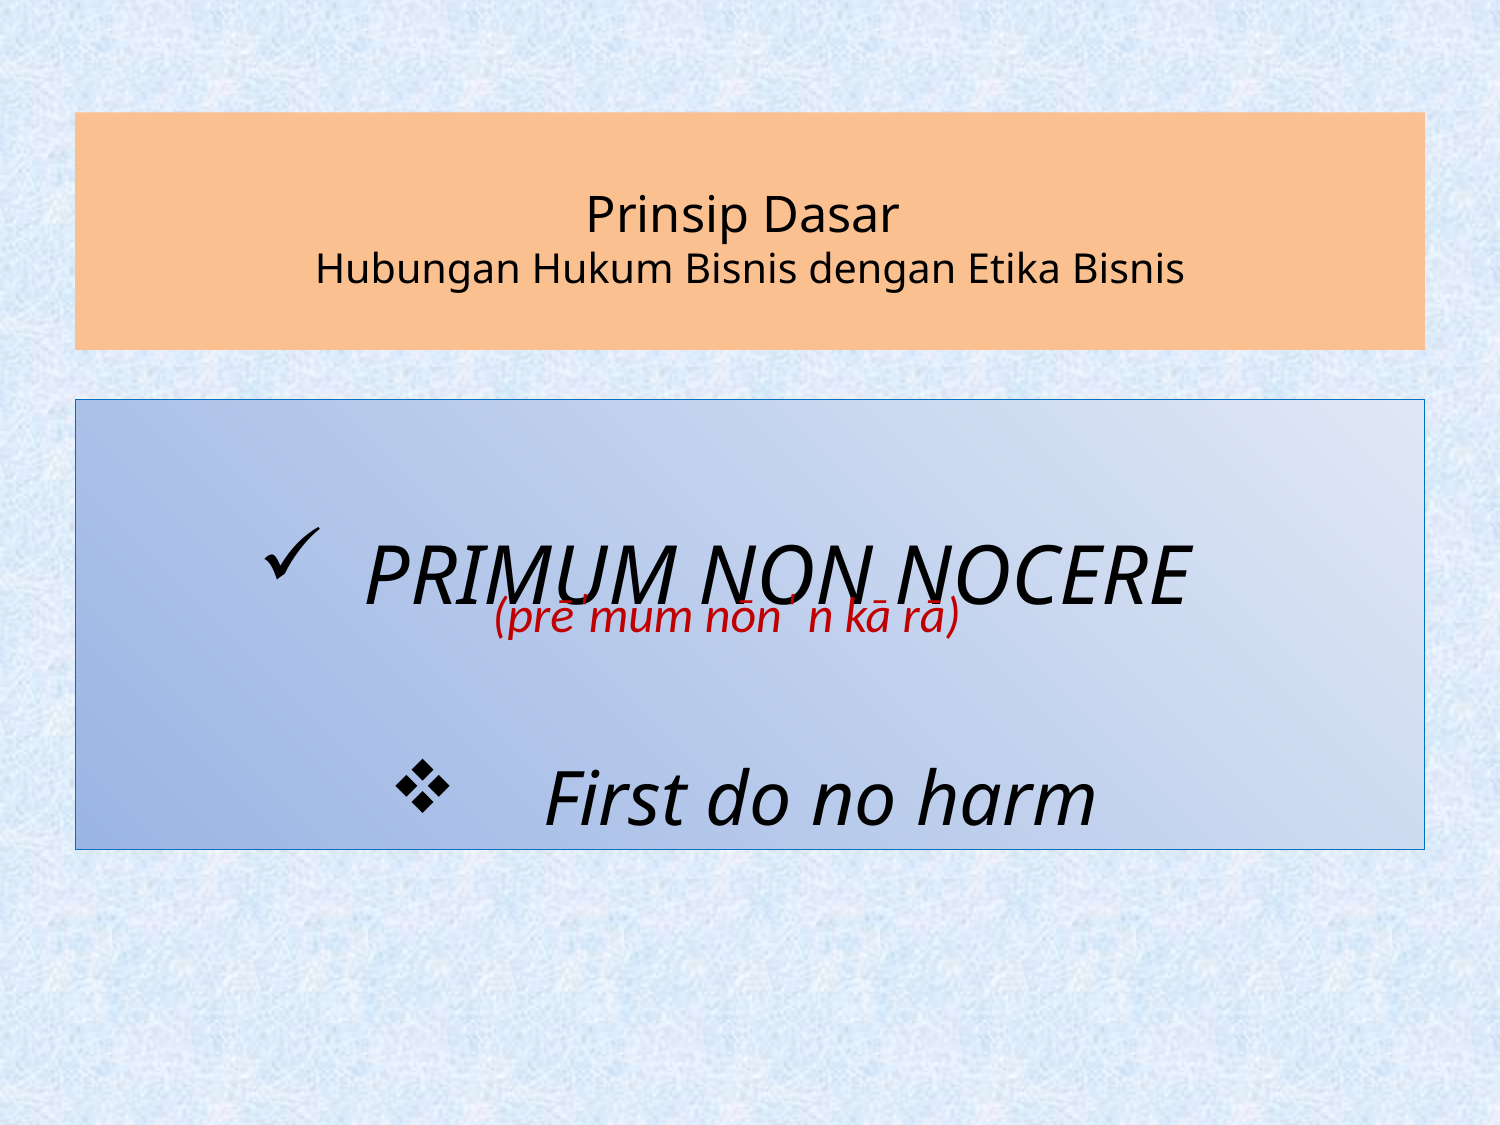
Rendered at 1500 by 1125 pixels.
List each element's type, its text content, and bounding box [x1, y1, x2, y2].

text_box (prēˈmum nōnˈ n kā rā) [477, 574, 977, 650]
title Prinsip Dasar Hubungan Hukum Bisnis dengan Etika Bisnis [75, 112, 1425, 350]
text_box Cont’d [0, 0, 1500, 1125]
list PRIMUM NON NOCERE First do no harm [75, 399, 1425, 850]
